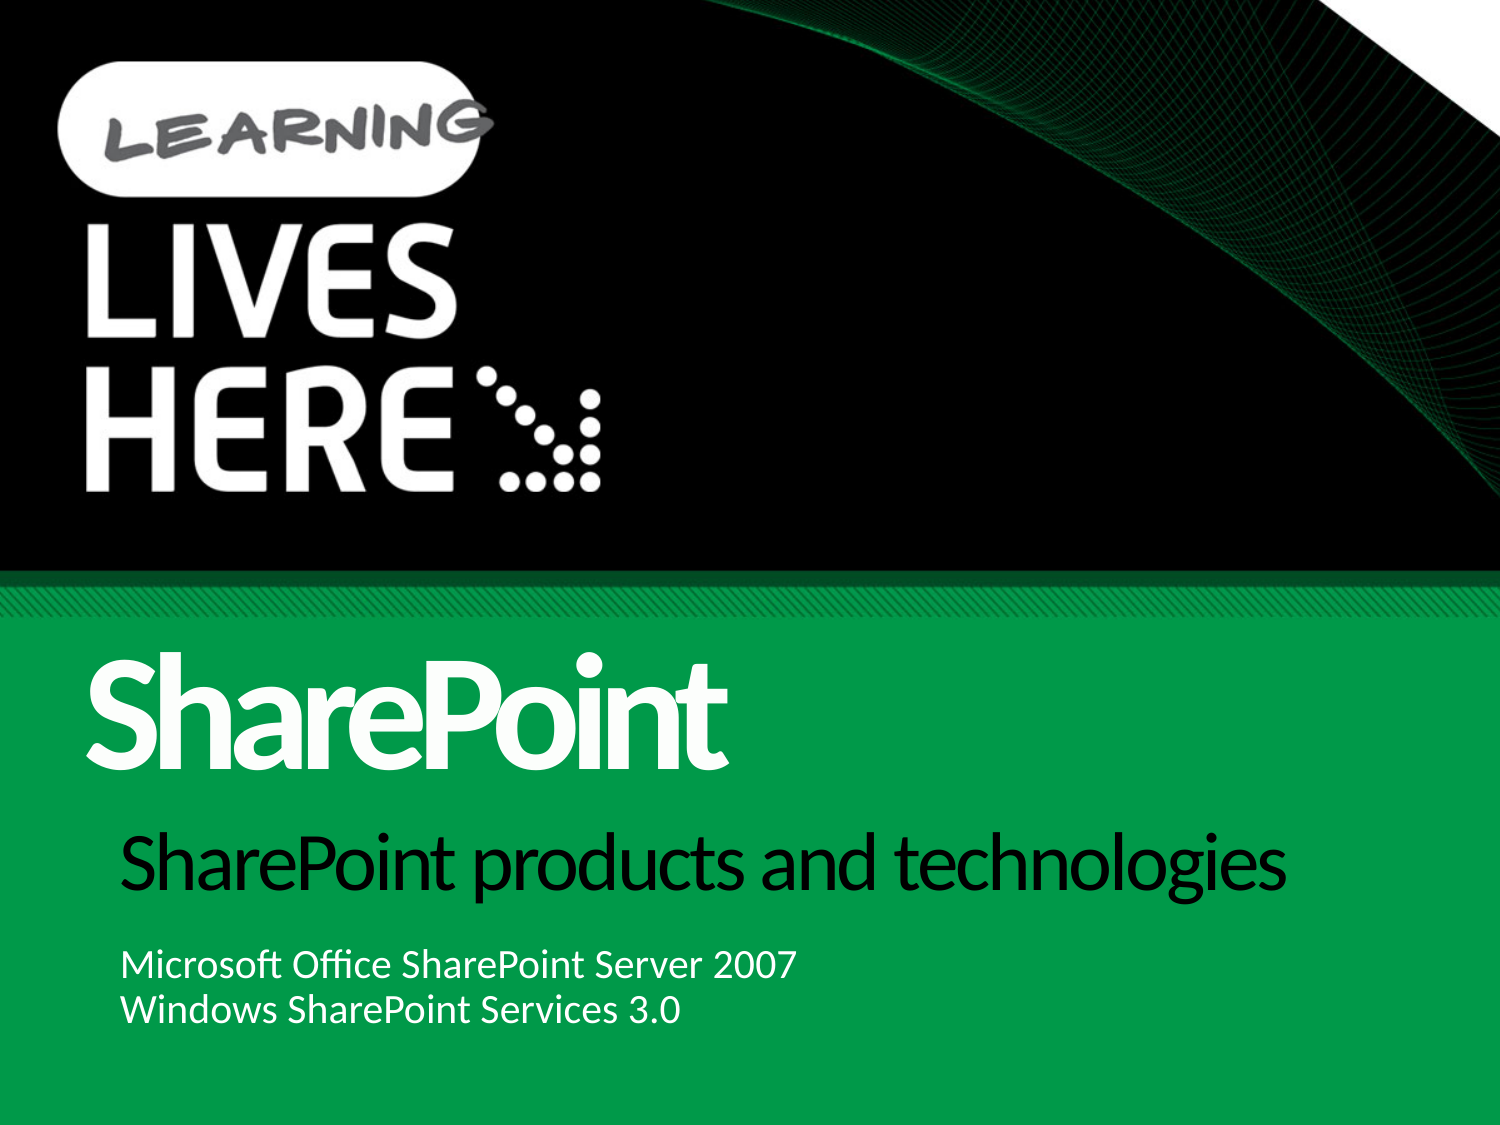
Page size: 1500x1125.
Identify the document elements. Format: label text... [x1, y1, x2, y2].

list SharePoint [83, 625, 1344, 800]
picture [0, 0, 1500, 1125]
subtitle Microsoft Office SharePoint Server 2007 Windows SharePoint Services 3.0 [119, 942, 1236, 1019]
title SharePoint products and technologies [119, 818, 1375, 943]
